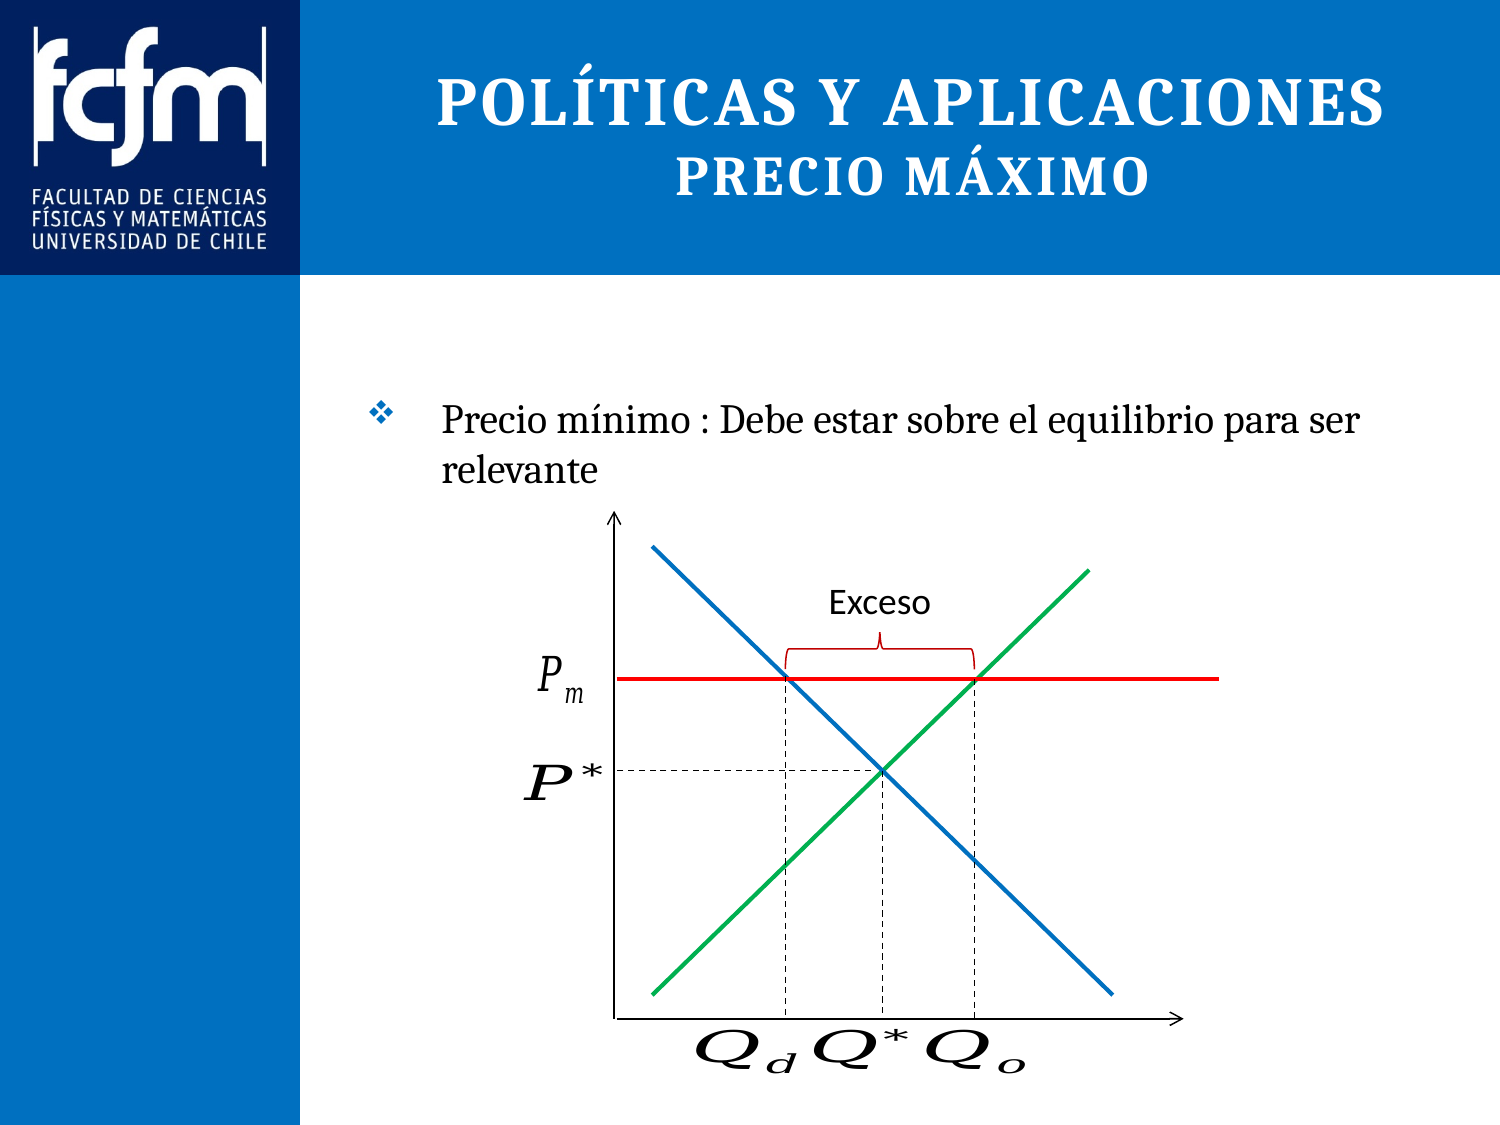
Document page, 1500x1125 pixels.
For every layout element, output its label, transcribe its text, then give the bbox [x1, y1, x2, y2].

list Precio mínimo : Debe estar sobre el equilibrio para ser relevante [351, 384, 1462, 1015]
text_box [616, 546, 1220, 1020]
picture [29, 18, 272, 254]
title Políticas y aplicaciones Precio máximo [399, 37, 1425, 225]
